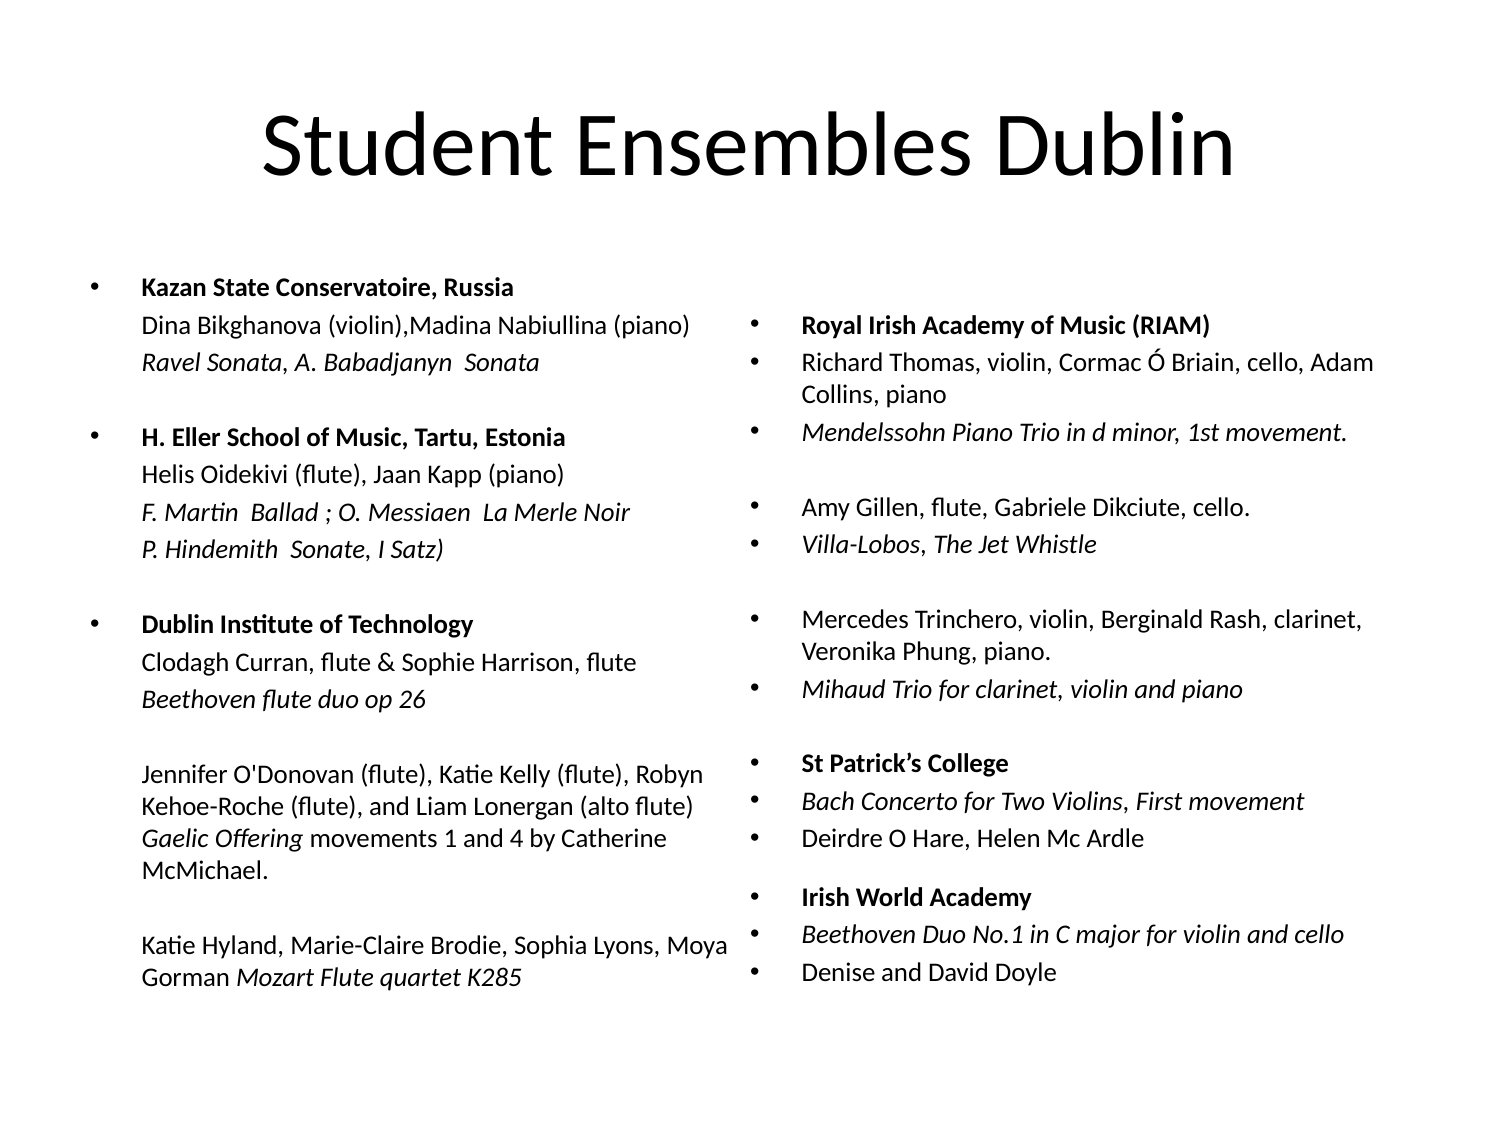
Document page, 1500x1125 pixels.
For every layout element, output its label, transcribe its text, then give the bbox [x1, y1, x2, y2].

title Student Ensembles Dublin [75, 45, 1425, 233]
list Kazan State Conservatoire, Russia Dina Bikghanova (violin),Madina Nabiullina (piano) Ravel Sonata, A. Babadjanyn Sonata H. Eller School of Music, Tartu, Estonia Helis Oidekivi (flute), Jaan Kapp (piano) F. Martin Ballad ; O. Messiaen La Merle Noir P. Hindemith Sonate, I Satz) Dublin Institute of Technology Clodagh Curran, flute & Sophie Harrison, flute Beethoven flute duo op 26 Jennifer O'Donovan (flute), Katie Kelly (flute), Robyn Kehoe-Roche (flute), and Liam Lonergan (alto flute) Gaelic Offering movements 1 and 4 by Catherine McMichael. Katie Hyland, Marie-Claire Brodie, Sophia Lyons, Moya Gorman Mozart Flute quartet K285 Royal Irish Academy of Music (RIAM) Richard Thomas, violin, Cormac Ó Briain, cello, Adam Collins, piano Mendelssohn Piano Trio in d minor, 1st movement. Amy Gillen, flute, Gabriele Dikciute, cello. Villa-Lobos, The Jet Whistle Mercedes Trinchero, violin, Berginald Rash, clarinet, Veronika Phung, piano. Mihaud Trio for clarinet, violin and piano St Patrick’s College Bach Concerto for Two Violins, First movement Deirdre O Hare, Helen Mc Ardle Irish World Academy Beethoven Duo No.1 in C major for violin and cello Denise and David Doyle [75, 262, 1425, 1005]
